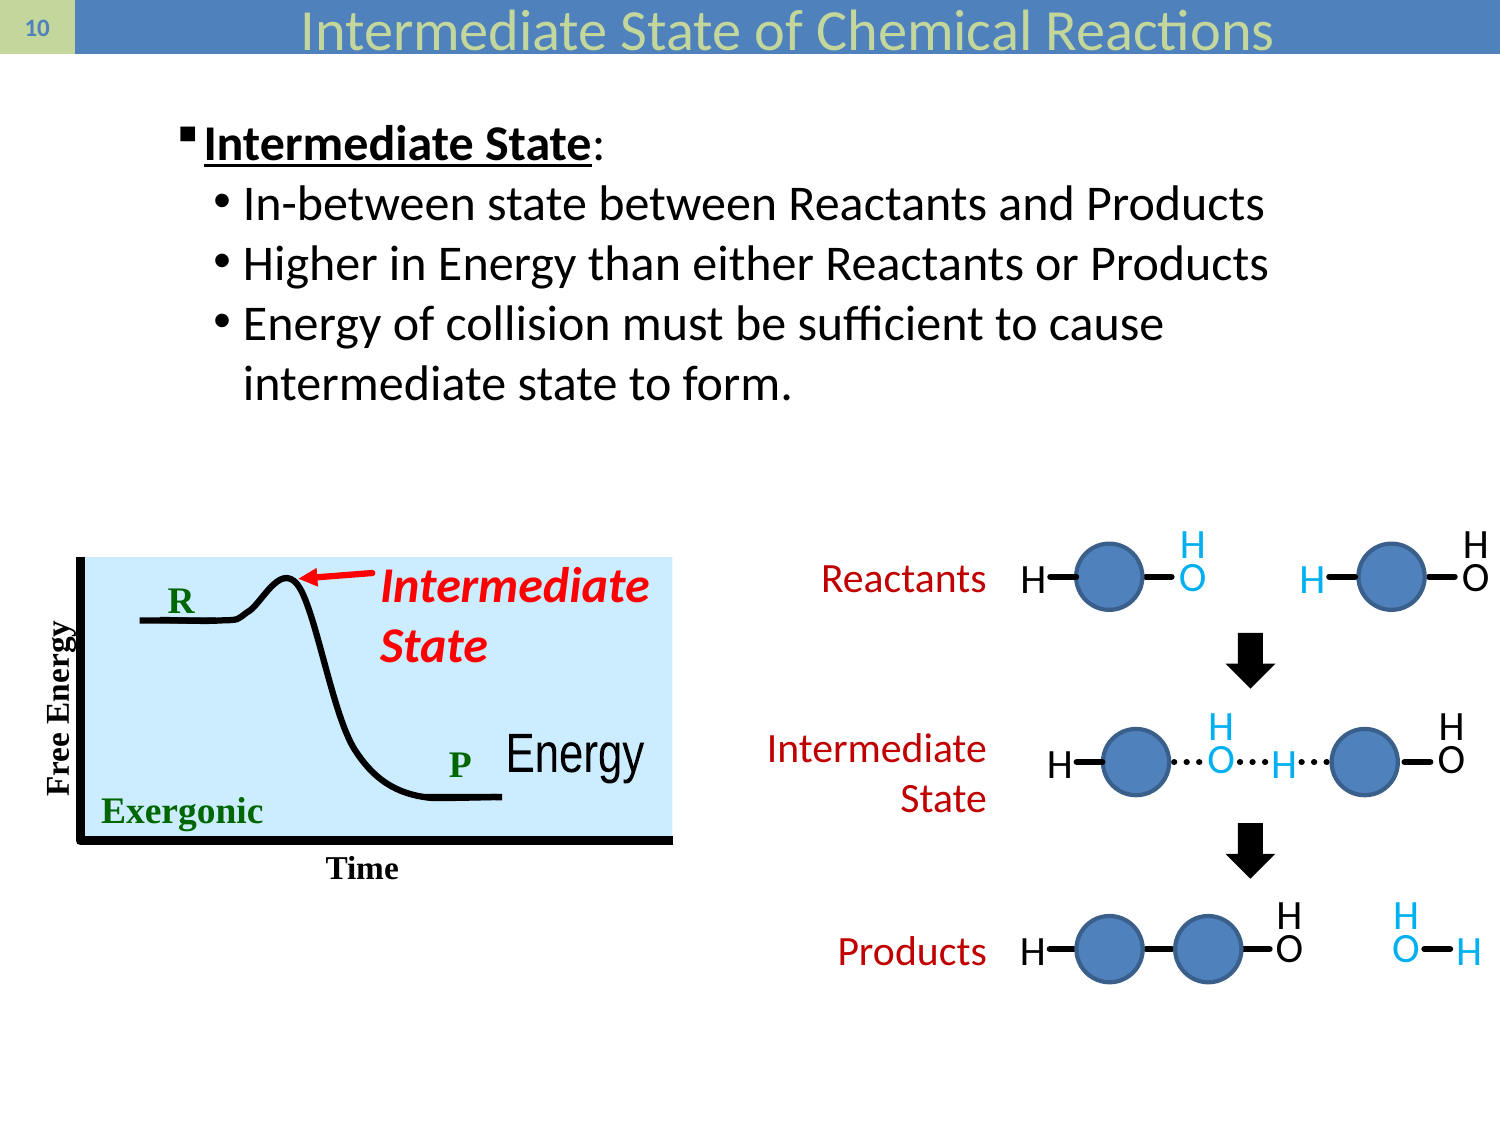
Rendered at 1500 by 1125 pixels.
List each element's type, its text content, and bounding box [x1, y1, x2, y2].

text_box Intermediate State: In-between state between Reactants and Products Higher in Energy than either Reactants or Products Energy of collision must be sufficient to cause intermediate state to form. [161, 103, 1342, 418]
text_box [27, 556, 673, 895]
text_box Intermediate State [732, 713, 1002, 828]
text_box [1223, 630, 1278, 691]
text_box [1004, 525, 1500, 612]
title Intermediate State of Chemical Reactions [75, 0, 1500, 54]
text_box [298, 544, 673, 682]
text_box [1030, 708, 1496, 796]
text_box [1003, 896, 1498, 983]
text_box Reactants [732, 543, 999, 609]
text_box [1223, 820, 1278, 881]
text_box Products [811, 916, 998, 982]
